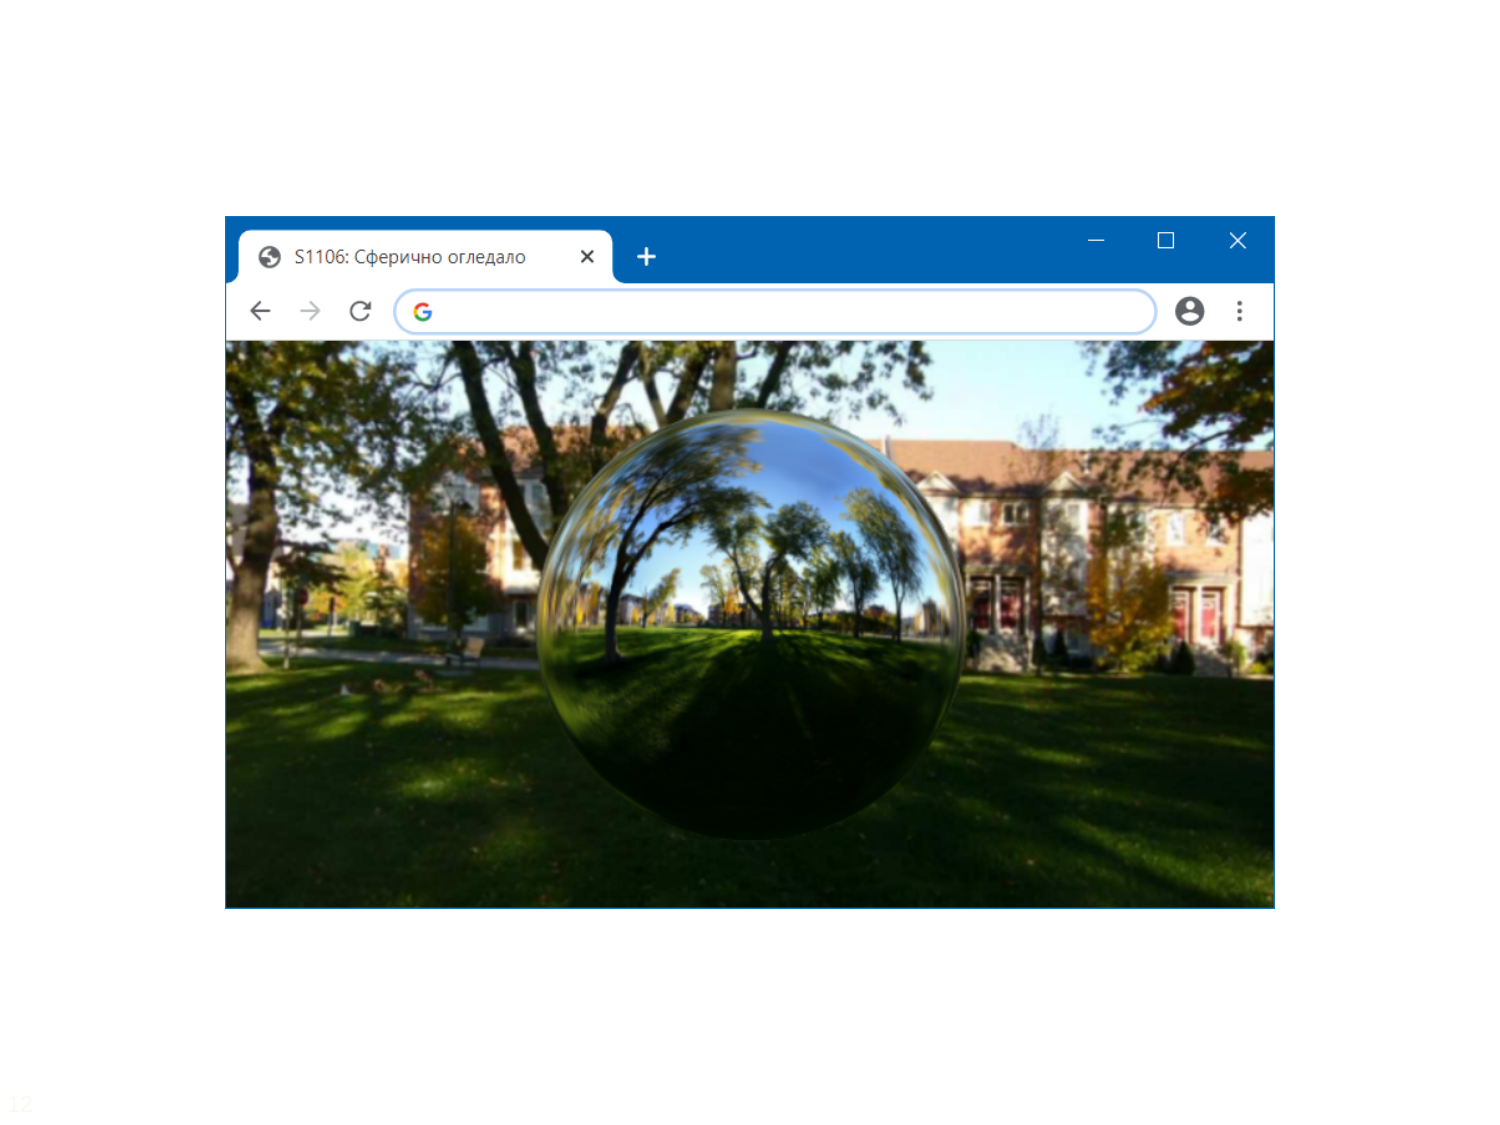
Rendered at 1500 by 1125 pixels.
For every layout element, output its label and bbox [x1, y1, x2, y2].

picture [224, 216, 1276, 909]
